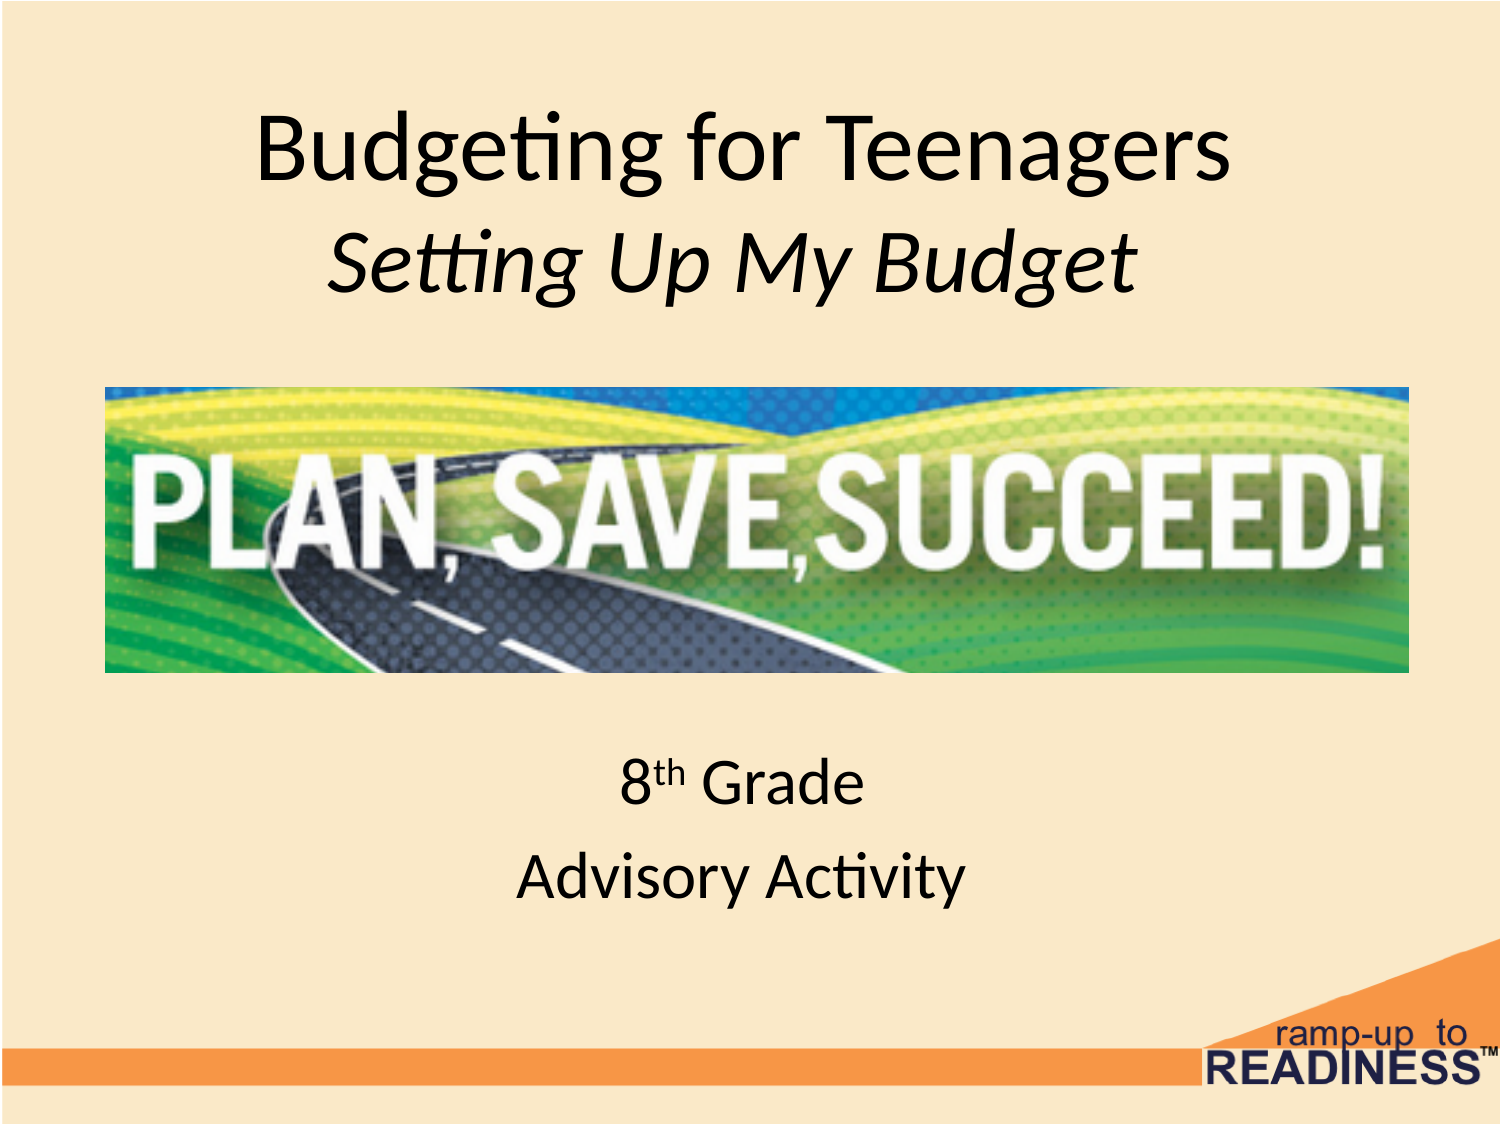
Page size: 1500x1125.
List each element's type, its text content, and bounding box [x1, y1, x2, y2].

picture [0, 0, 1500, 1125]
title Budgeting for Teenagers Setting Up My Budget [0, 50, 1488, 342]
subtitle 8th Grade Advisory Activity [225, 682, 1275, 925]
